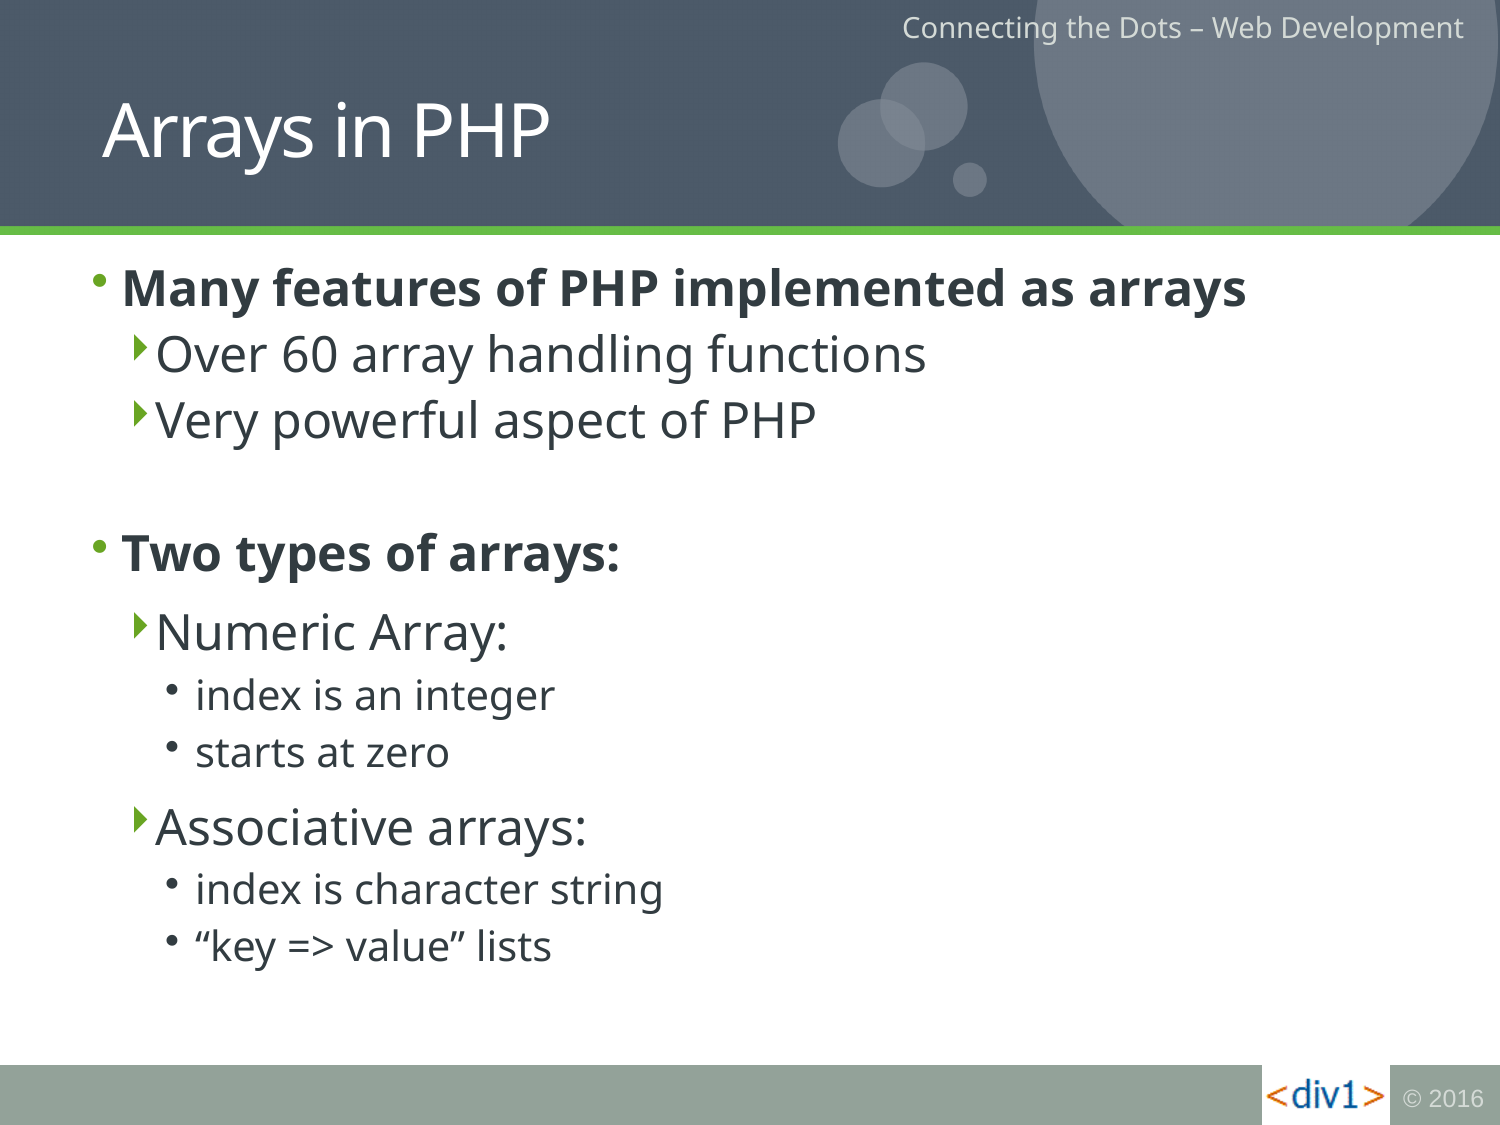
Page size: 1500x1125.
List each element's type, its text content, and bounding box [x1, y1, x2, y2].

picture [0, 1065, 1500, 1125]
picture [0, 0, 1500, 235]
text_box Arrays in PHP [87, 74, 1363, 182]
text_box Many features of PHP implemented as arrays Over 60 array handling functions Very powerful aspect of PHP Two types of arrays: Numeric Array: index is an integer starts at zero Associative arrays: index is character string “key => value” lists [76, 255, 1427, 998]
